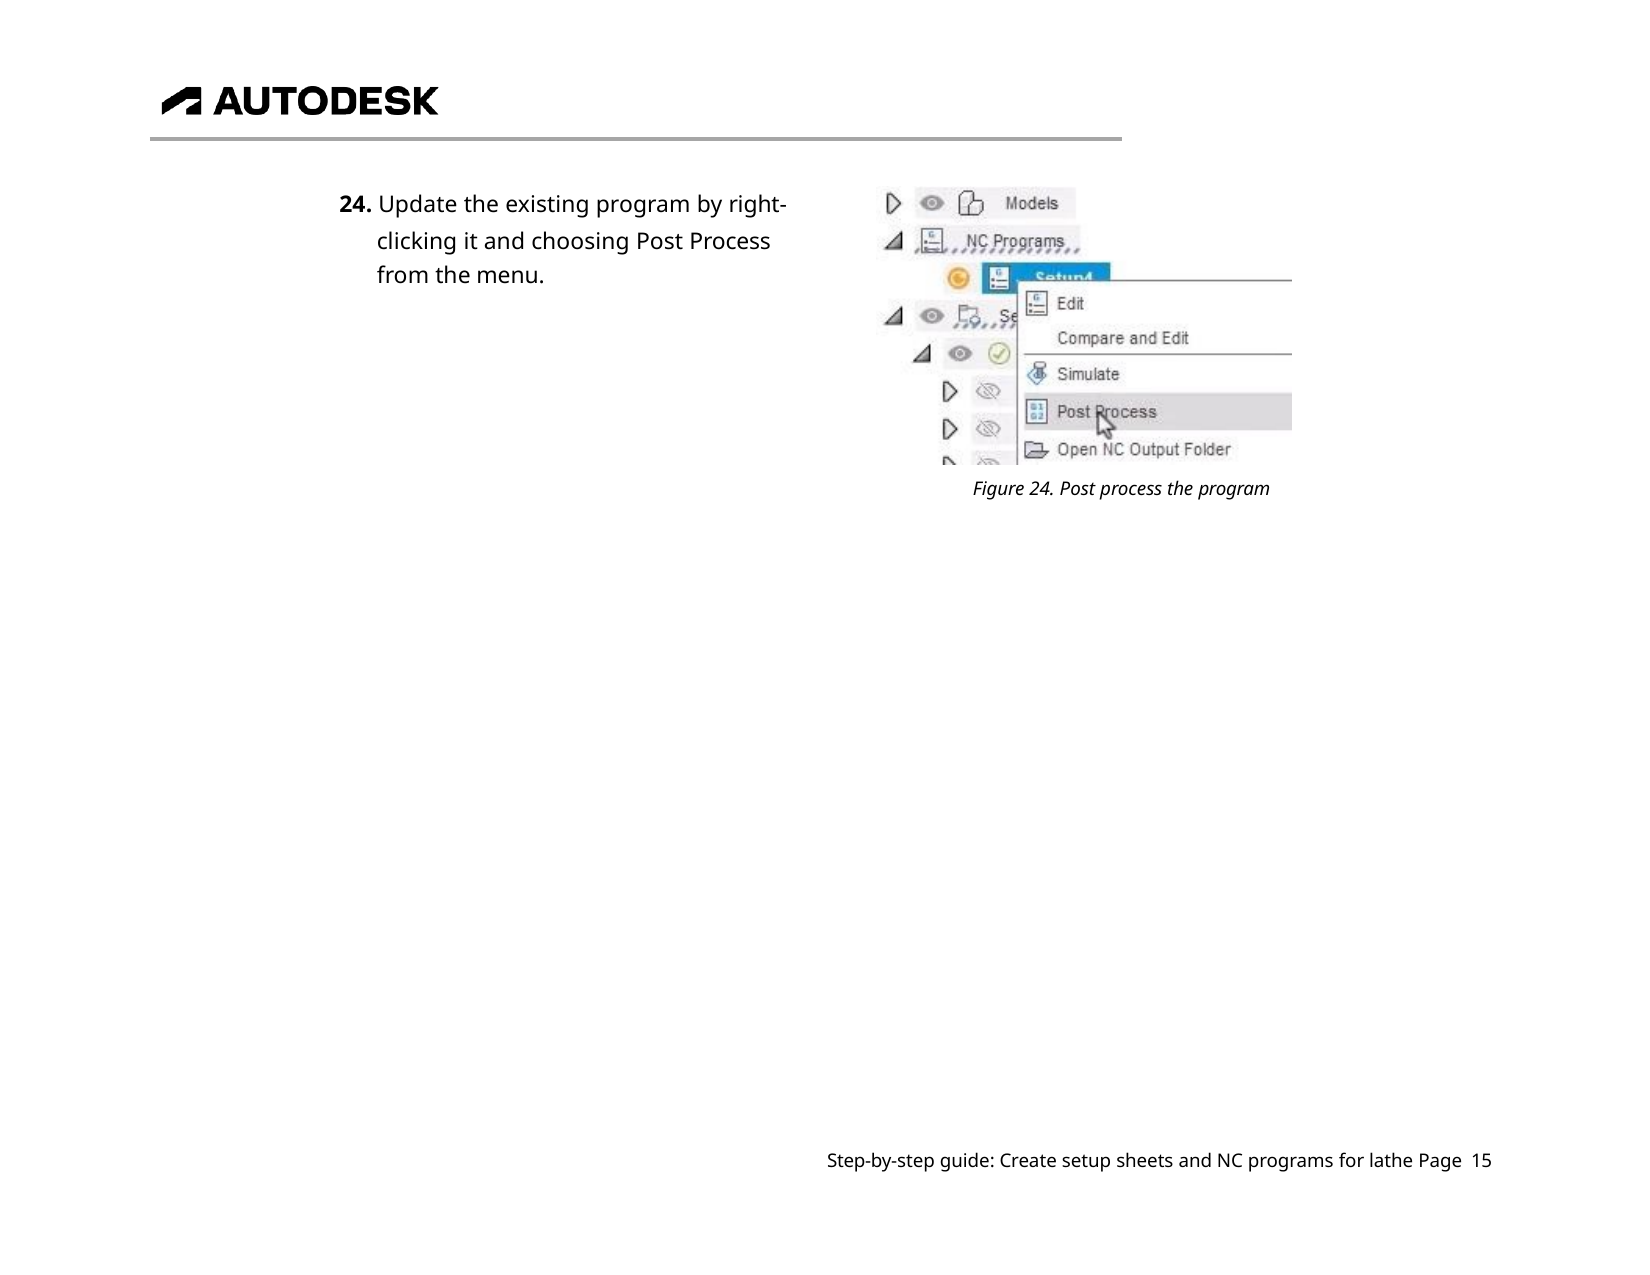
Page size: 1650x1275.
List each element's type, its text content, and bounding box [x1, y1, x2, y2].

table_header 24. Update the existing program by right- clicking it and choosing Post Process from the menu. [334, 187, 807, 510]
slide_number Step-by-step guide: Create setup sheets and NC programs for lathe Page 10 [825, 1145, 1509, 1275]
picture [161, 86, 439, 115]
picture [875, 186, 1292, 465]
table_header Figure 24. Post process the program [807, 187, 1297, 510]
